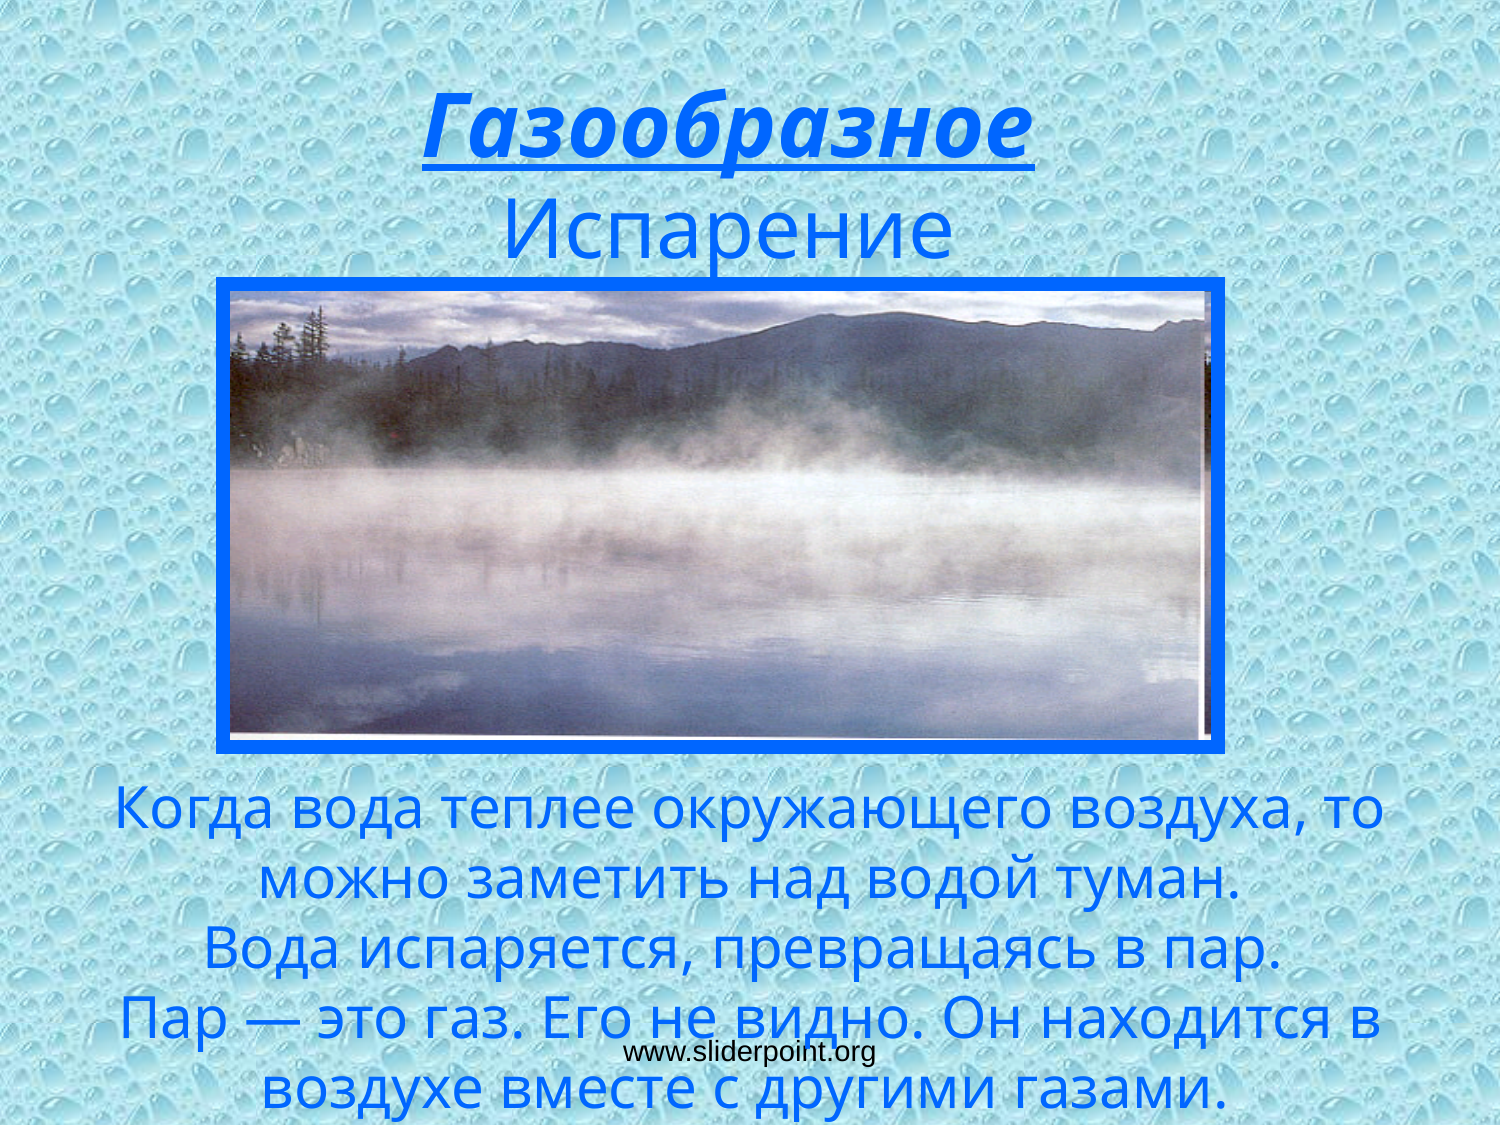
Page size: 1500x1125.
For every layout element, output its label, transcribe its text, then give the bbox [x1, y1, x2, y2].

footer www.sliderpoint.org [512, 1024, 988, 1103]
title Газообразное Испарение [52, 77, 1404, 266]
picture [0, 0, 1500, 1125]
text_box Когда вода теплее окружающего воздуха, то можно заметить над водой туман. Вода испаряется, превращаясь в пар. Пар — это газ. Его не видно. Он находится в воздухе вместе с другими газами. [41, 763, 1459, 1125]
